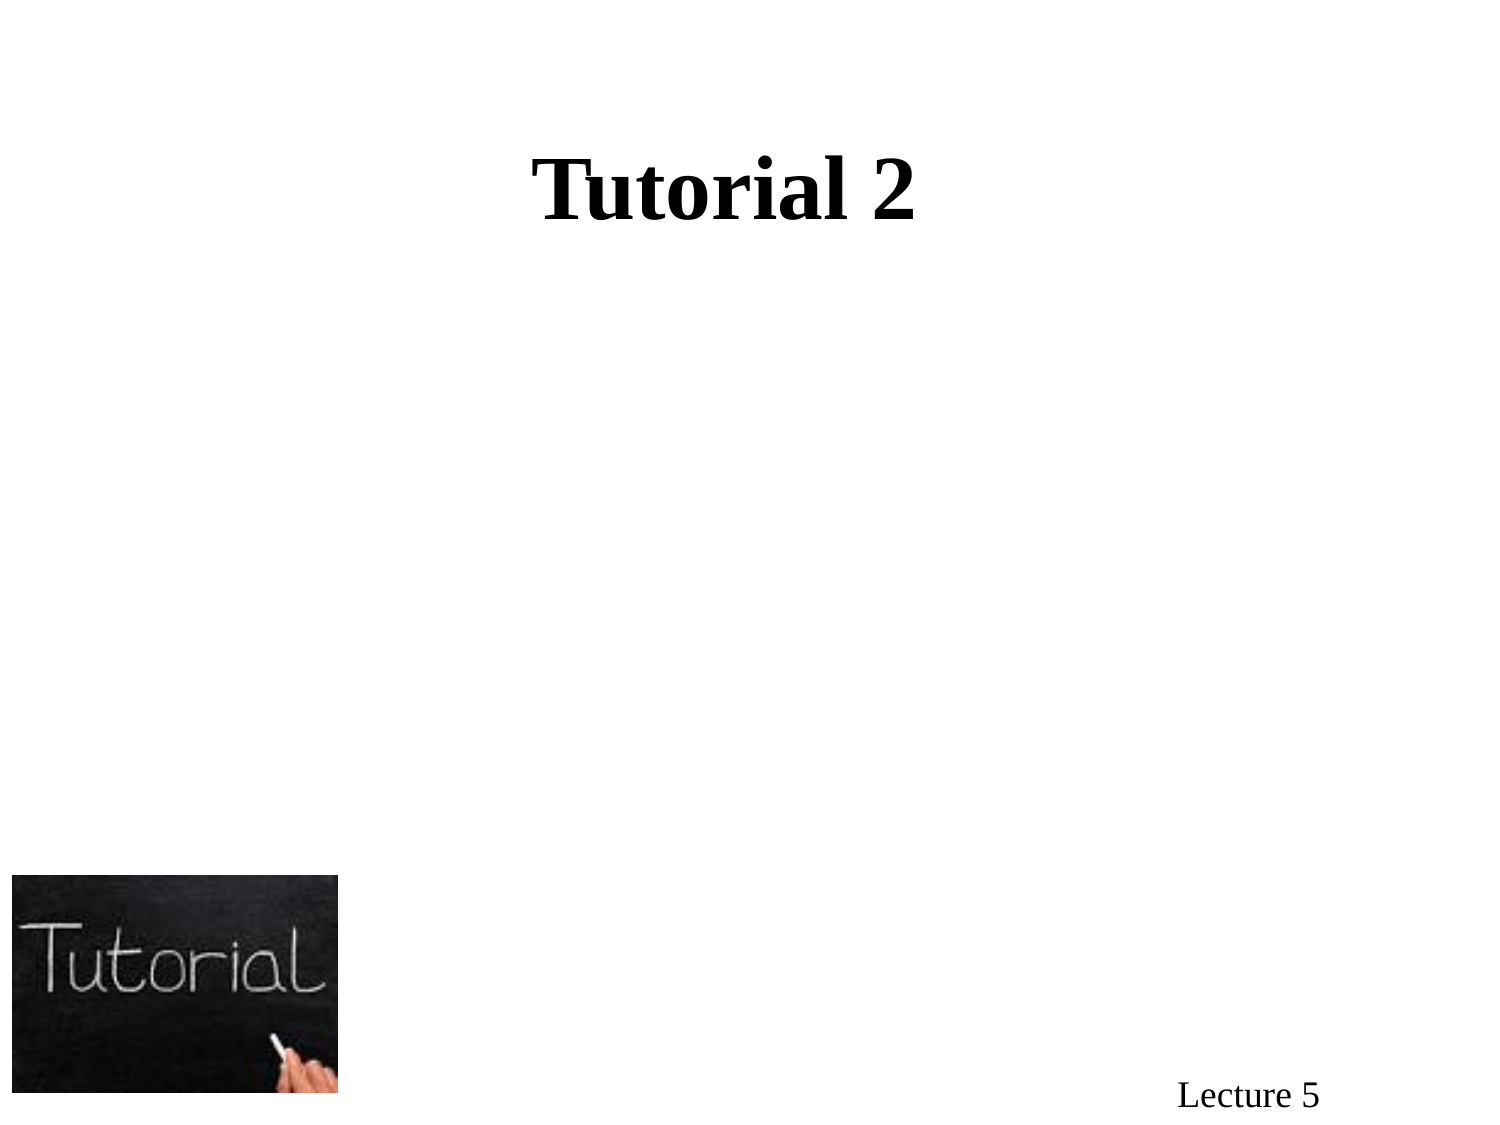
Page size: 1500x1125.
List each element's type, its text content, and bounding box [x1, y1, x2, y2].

text_box Lecture 5 [1162, 1062, 1400, 1123]
title Tutorial 2 [87, 62, 1363, 304]
picture [12, 875, 338, 1094]
